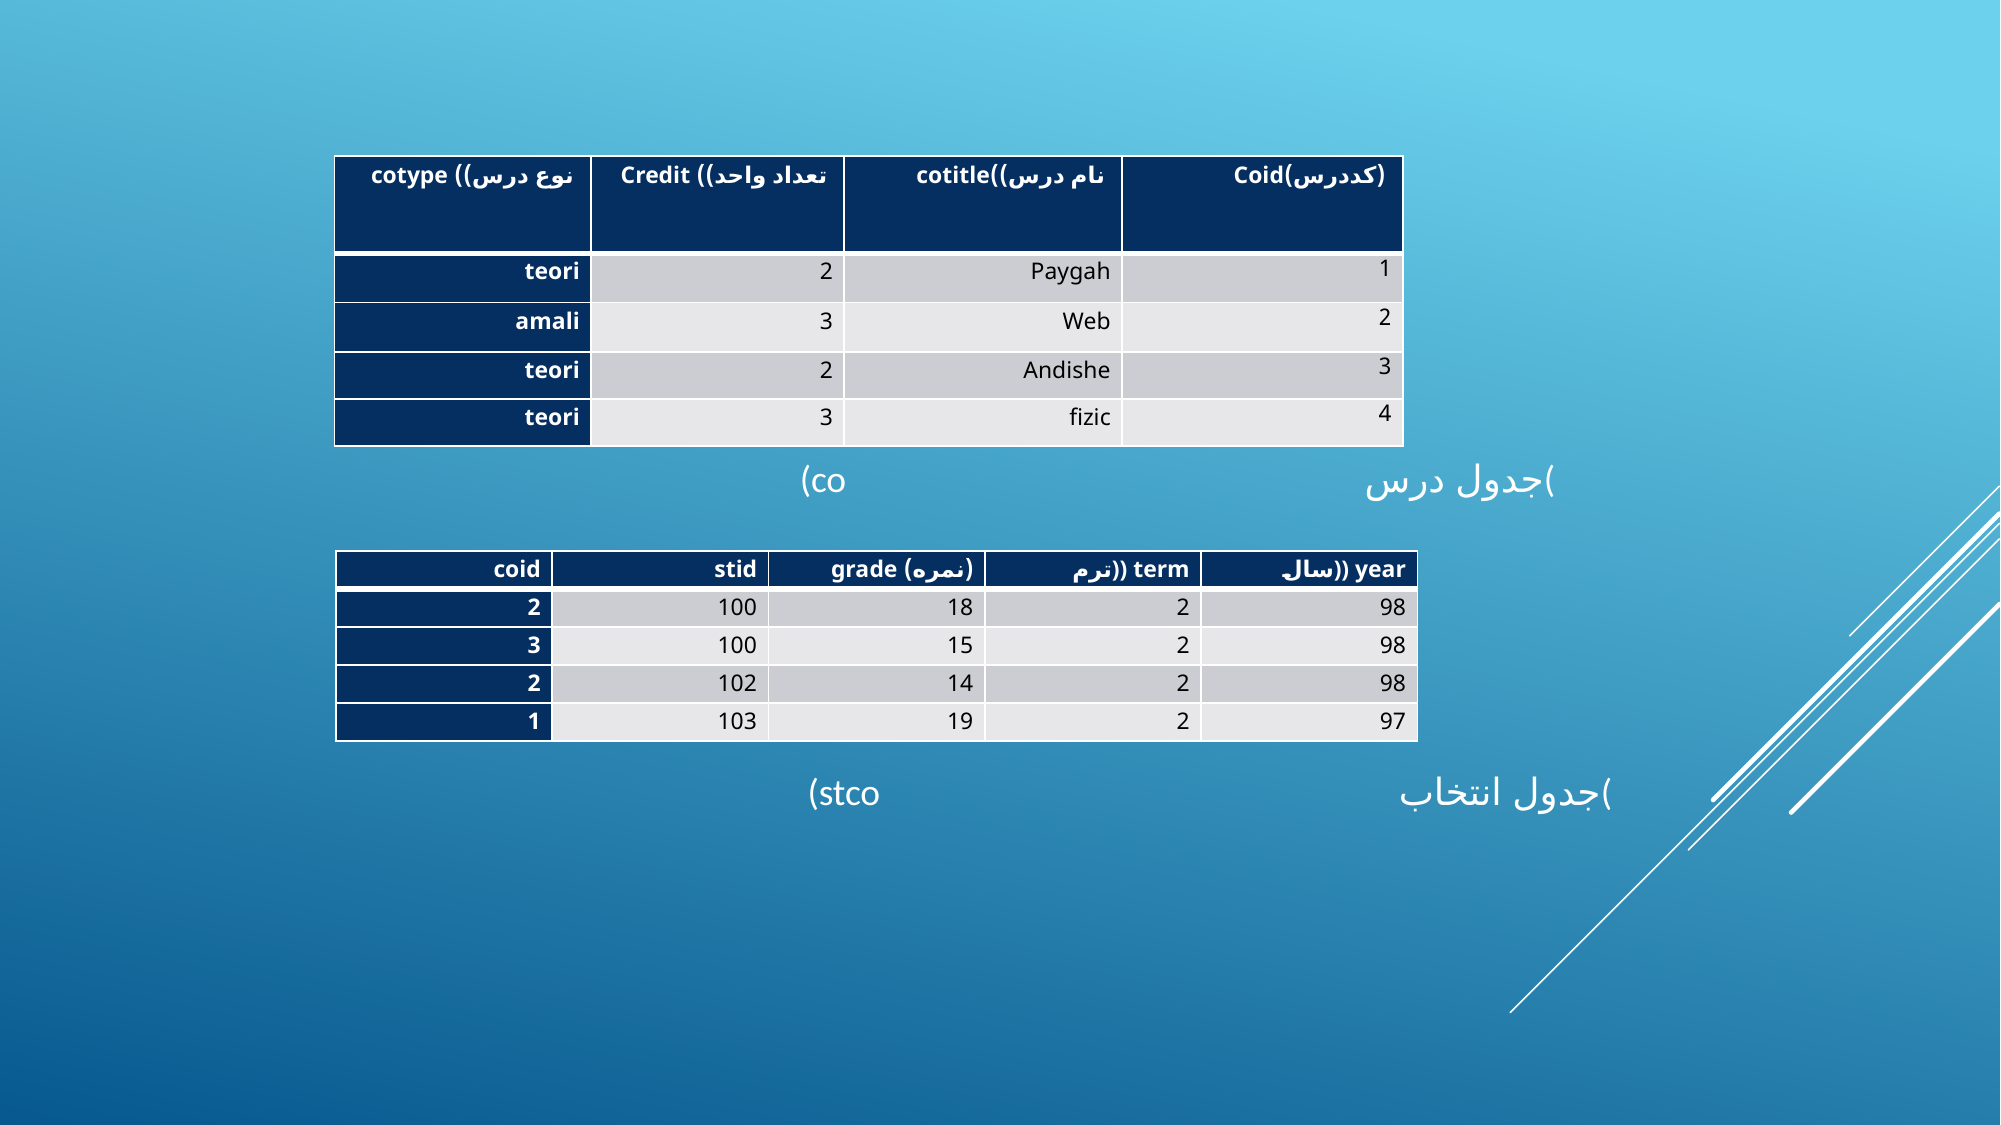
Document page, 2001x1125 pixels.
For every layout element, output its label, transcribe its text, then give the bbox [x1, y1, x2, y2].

table_cell 18 [769, 592, 984, 626]
table_header ترم)) term [986, 552, 1200, 586]
table_cell 98 [1202, 592, 1417, 626]
table_cell 2 [986, 704, 1200, 740]
table_cell 1 [1123, 256, 1402, 302]
table_cell 97 [1202, 704, 1417, 740]
table_header (نمره) grade [769, 552, 984, 586]
table_cell Paygah [845, 256, 1121, 302]
table_cell 1 [337, 704, 551, 740]
table_cell 100 [553, 628, 768, 664]
table_cell 14 [769, 666, 984, 702]
table_cell 4 [1123, 400, 1402, 443]
table_cell 98 [1202, 628, 1417, 664]
table_cell teori [335, 400, 590, 445]
table_cell 2 [986, 628, 1200, 664]
table_cell 103 [553, 704, 768, 740]
table_header نام درس))cotitle [845, 157, 1121, 251]
table_cell 2 [337, 666, 551, 702]
table_header سال)) year [1202, 552, 1417, 586]
table_cell teori [335, 353, 590, 398]
table_cell 3 [337, 628, 551, 664]
table_cell Web [845, 303, 1121, 351]
table_cell 3 [592, 303, 843, 351]
text_box (stco جدول انتخاب( [784, 760, 1628, 821]
text_box (co جدول درس( [784, 443, 1570, 507]
table_cell 2 [592, 256, 843, 302]
table_header stid [553, 552, 768, 586]
table_cell amali [335, 303, 590, 351]
table_cell 3 [592, 400, 843, 445]
table_cell 2 [337, 592, 551, 626]
table_cell 3 [1123, 353, 1402, 398]
table_header تعداد واحد)) Credit [592, 157, 843, 251]
table_cell 100 [553, 592, 768, 626]
table_header (کددرس)Coid [1123, 157, 1402, 251]
table_cell 19 [769, 704, 984, 740]
table_header coid [337, 552, 551, 586]
table_cell 15 [769, 628, 984, 664]
table_cell Andishe [845, 353, 1121, 398]
table_cell teori [335, 256, 590, 302]
table_cell 2 [1123, 303, 1402, 351]
table_header نوع درس)) cotype [335, 157, 590, 251]
table_cell 2 [592, 353, 843, 398]
table_cell 2 [986, 666, 1200, 702]
table_cell fizic [845, 400, 1121, 443]
table_cell 102 [553, 666, 768, 702]
table_cell 98 [1202, 666, 1417, 702]
table_cell 2 [986, 592, 1200, 626]
